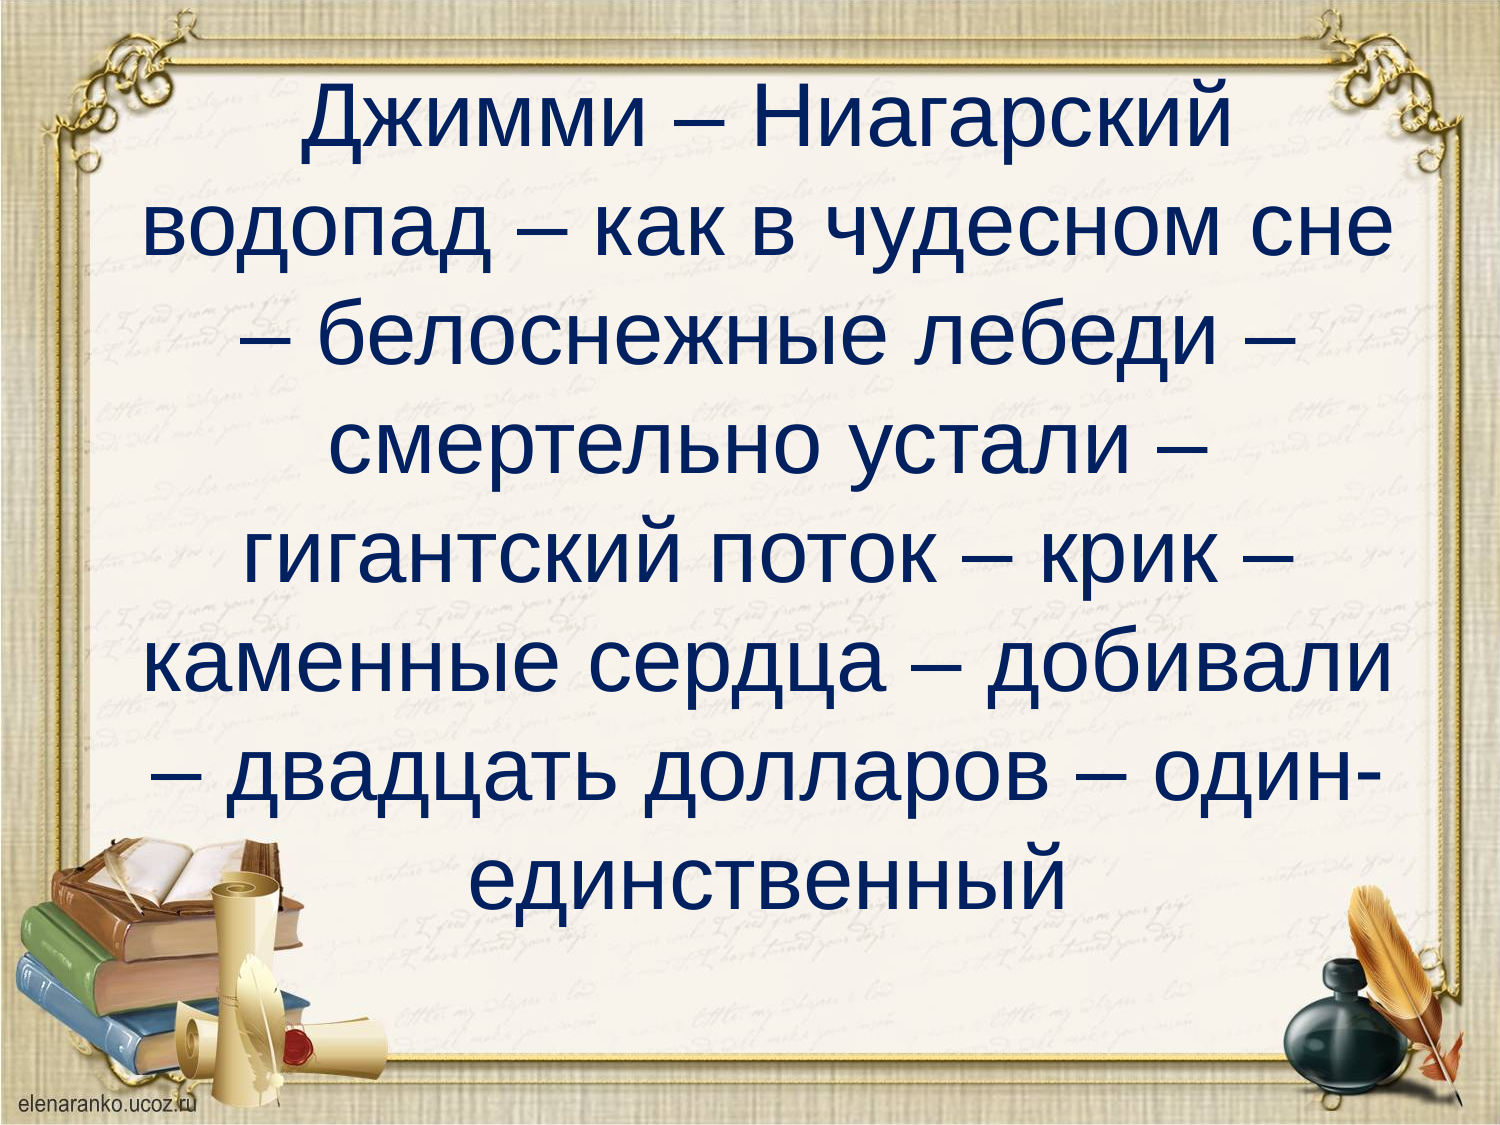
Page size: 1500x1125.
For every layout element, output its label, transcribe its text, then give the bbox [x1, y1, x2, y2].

title Джимми – Ниагарский водопад – как в чудесном сне – белоснежные лебеди – смертельно устали – гигантский поток – крик – каменные сердца – добивали – двадцать долларов – один-единственный [112, 45, 1425, 1047]
picture [0, 0, 1500, 1125]
